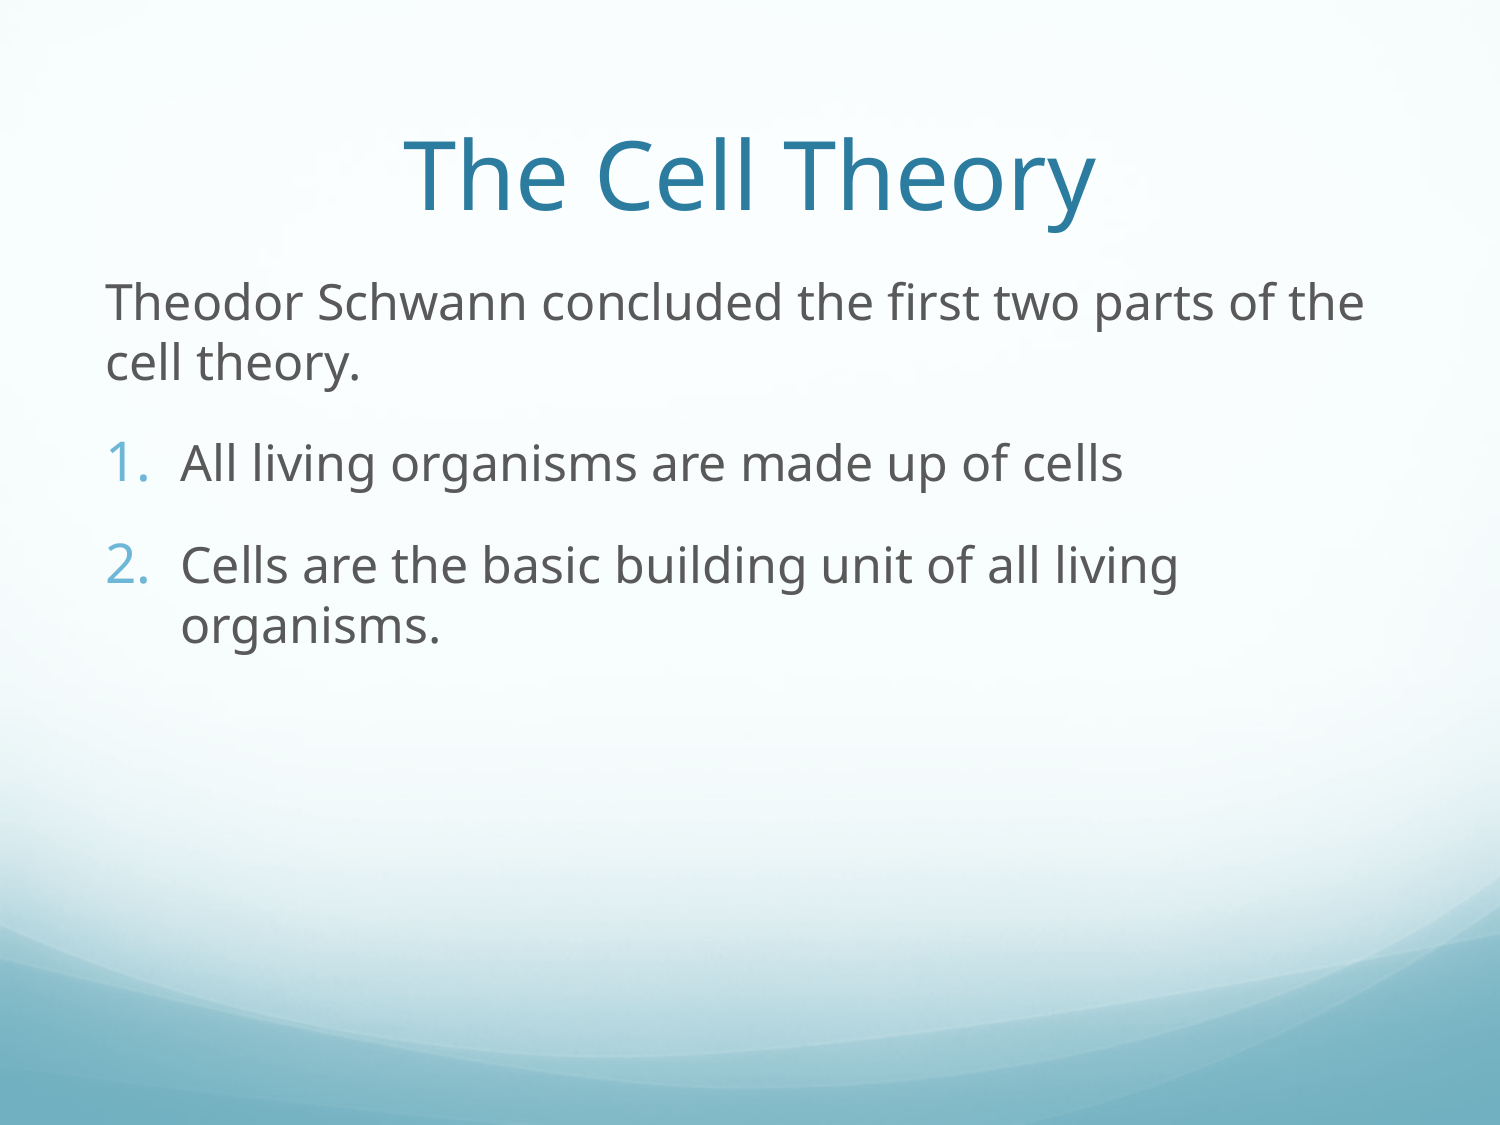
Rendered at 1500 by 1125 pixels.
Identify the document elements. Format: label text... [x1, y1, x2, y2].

list Theodor Schwann concluded the first two parts of the cell theory. All living organisms are made up of cells Cells are the basic building unit of all living organisms. [90, 262, 1410, 975]
title The Cell Theory [90, 17, 1410, 237]
